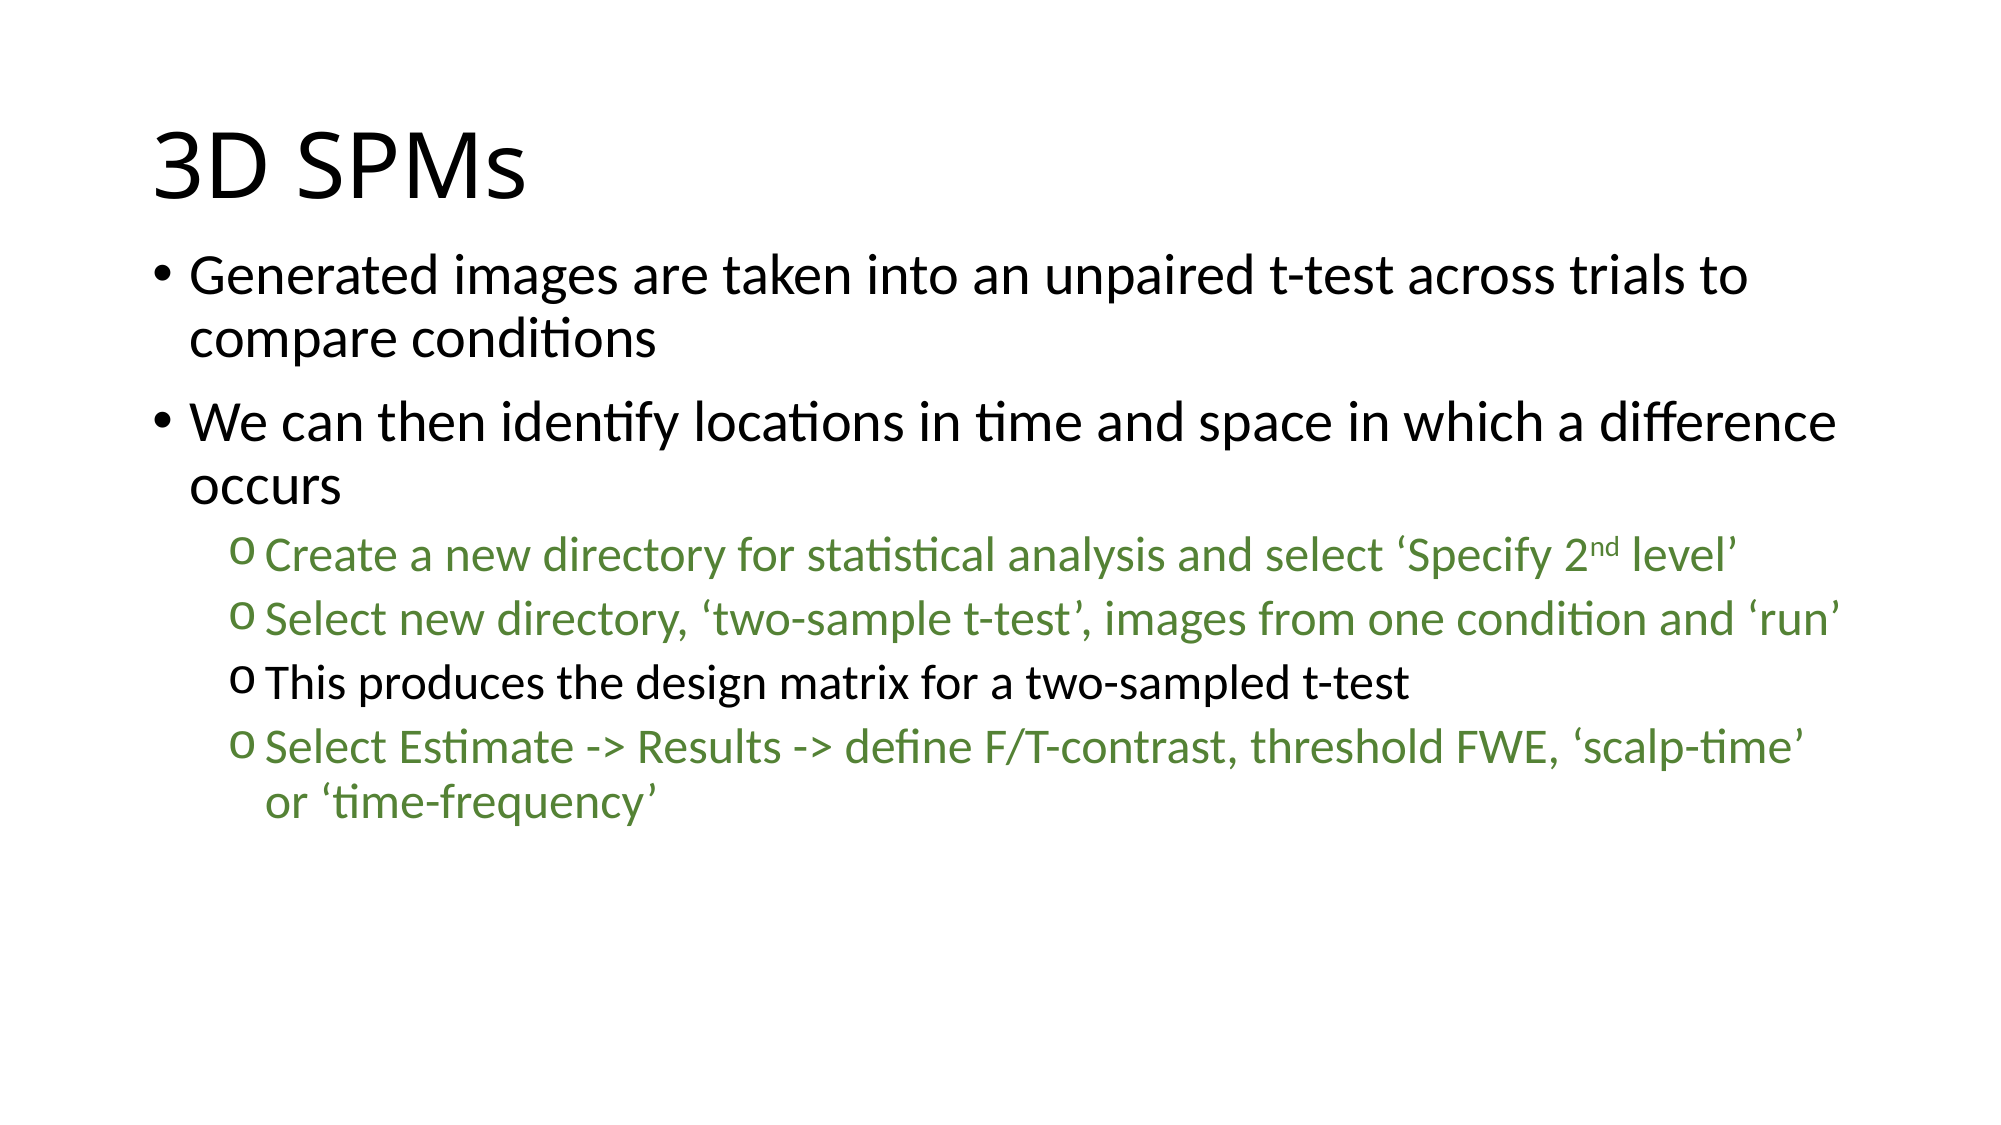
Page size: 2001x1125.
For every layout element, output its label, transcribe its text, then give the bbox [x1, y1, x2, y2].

list Generated images are taken into an unpaired t-test across trials to compare conditions We can then identify locations in time and space in which a difference occurs Create a new directory for statistical analysis and select ‘Specify 2nd level’ Select new directory, ‘two-sample t-test’, images from one condition and ‘run’ This produces the design matrix for a two-sampled t-test Select Estimate -> Results -> define F/T-contrast, threshold FWE, ‘scalp-time’ or ‘time-frequency’ [137, 237, 1863, 1014]
title 3D SPMs [137, 59, 1863, 237]
